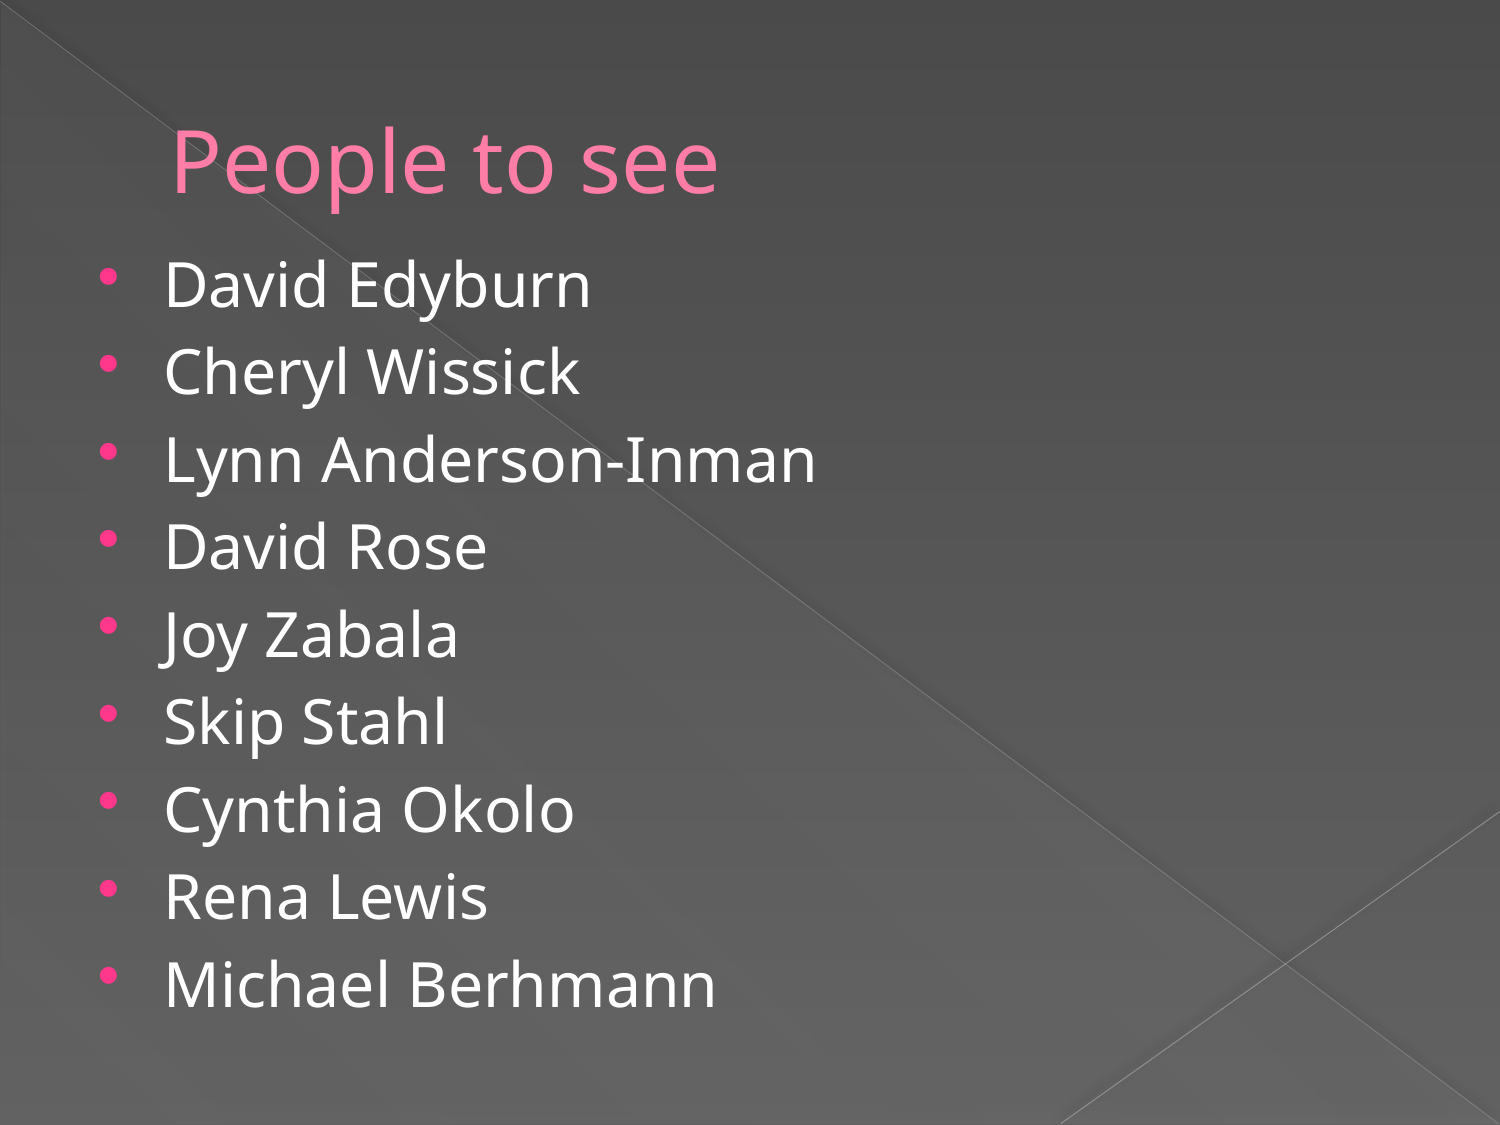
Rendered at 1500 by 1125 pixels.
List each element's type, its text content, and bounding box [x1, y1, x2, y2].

list David Edyburn Cheryl Wissick Lynn Anderson-Inman David Rose Joy Zabala Skip Stahl Cynthia Okolo Rena Lewis Michael Berhmann [75, 237, 1425, 1059]
title People to see [75, 43, 1425, 237]
